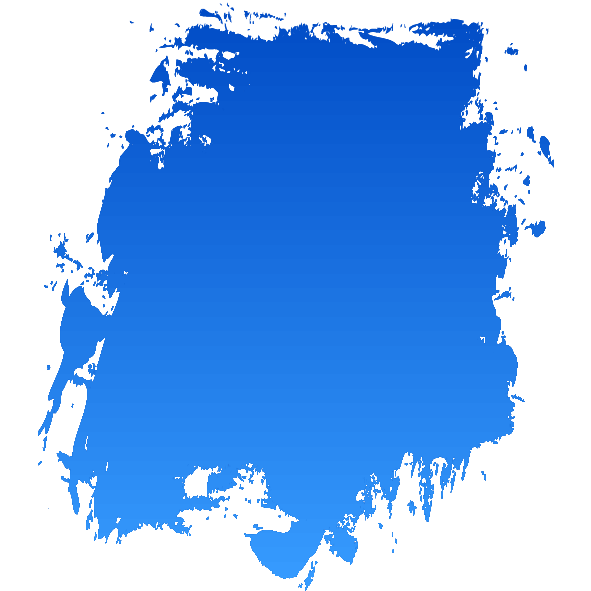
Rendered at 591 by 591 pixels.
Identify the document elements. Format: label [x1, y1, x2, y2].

text_box [537, 136, 555, 168]
text_box [518, 198, 525, 205]
text_box [223, 11, 232, 23]
text_box [253, 11, 284, 21]
text_box [199, 8, 223, 25]
text_box [304, 561, 315, 591]
text_box [244, 10, 254, 24]
text_box [37, 18, 519, 579]
text_box [511, 394, 525, 402]
text_box [523, 175, 530, 186]
text_box [524, 220, 546, 238]
text_box [226, 2, 234, 11]
text_box [527, 126, 536, 143]
